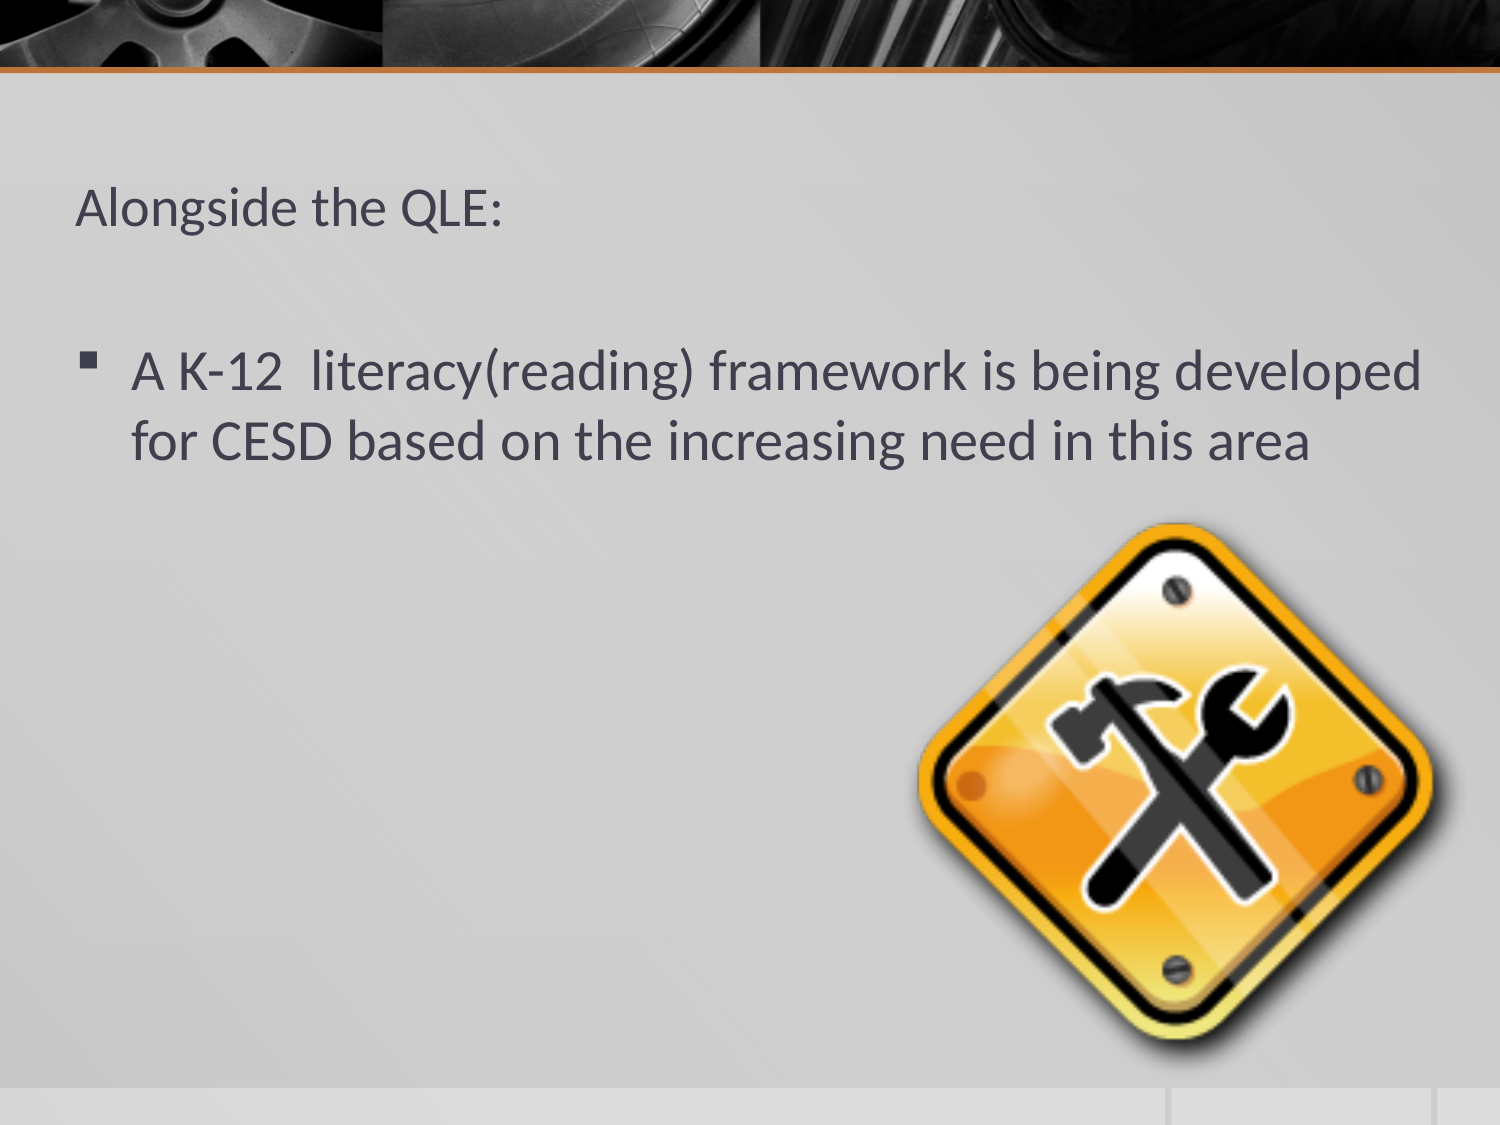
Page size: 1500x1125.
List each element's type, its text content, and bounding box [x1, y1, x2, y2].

picture [887, 499, 1467, 1079]
picture [0, 0, 1500, 67]
title Alongside the QLE: [75, 162, 1425, 313]
list A K-12 literacy(reading) framework is being developed for CESD based on the increasing need in this area [75, 324, 1425, 1005]
